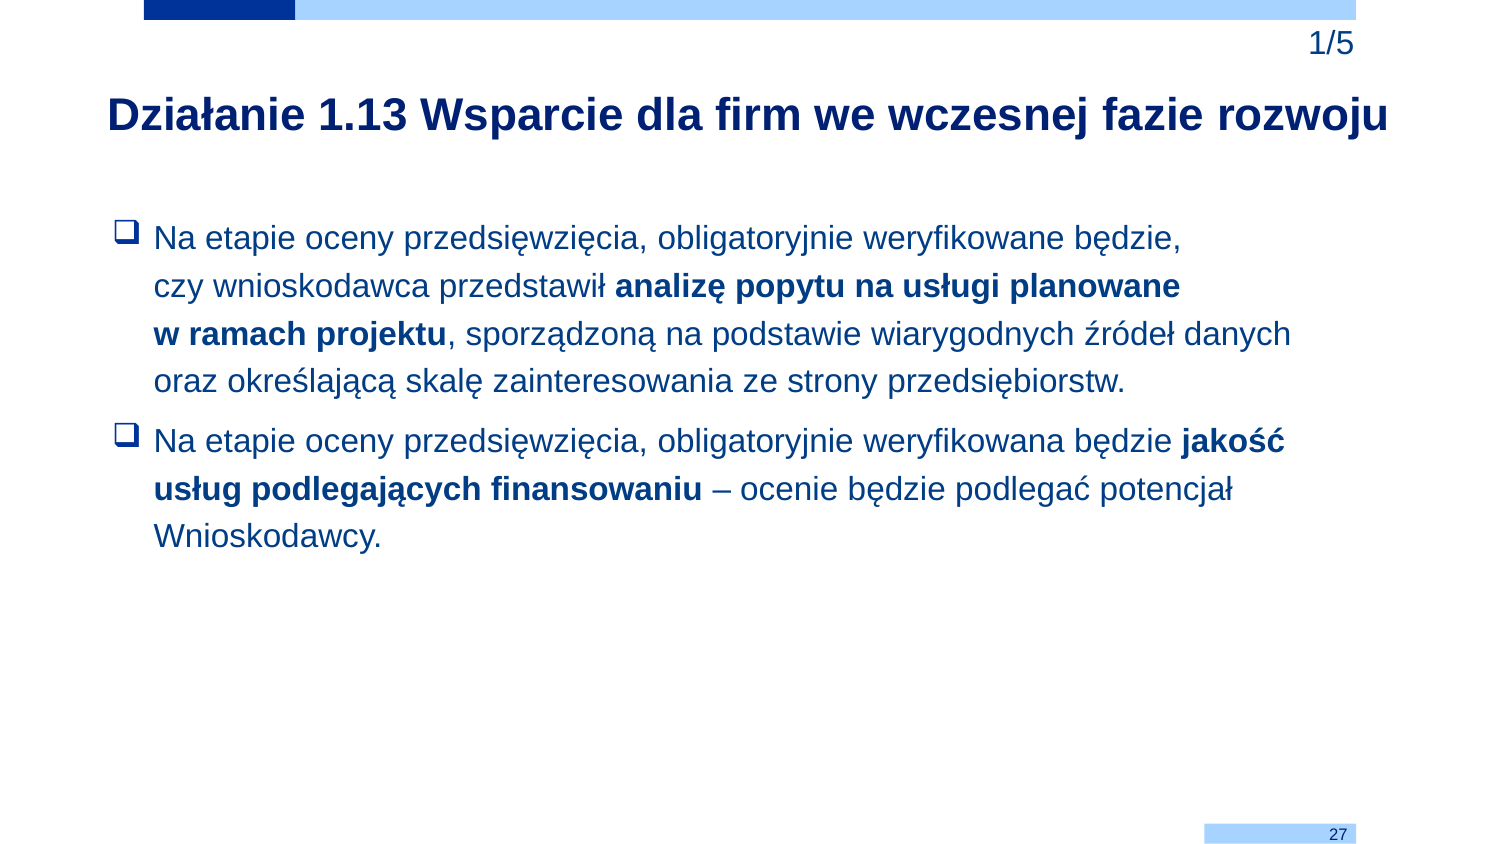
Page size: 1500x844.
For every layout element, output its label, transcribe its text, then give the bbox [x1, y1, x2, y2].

list Na etapie oceny przedsięwzięcia, obligatoryjnie weryfikowane będzie, czy wnioskodawca przedstawił analizę popytu na usługi planowane w ramach projektu, sporządzoną na podstawie wiarygodnych źródeł danych oraz określającą skalę zainteresowania ze strony przedsiębiorstw. Na etapie oceny przedsięwzięcia, obligatoryjnie weryfikowana będzie jakość usług podlegających finansowaniu – ocenie będzie podlegać potencjał Wnioskodawcy. [112, 209, 1365, 634]
text_box 1/5 [1293, 14, 1417, 69]
text_box 27 [1196, 823, 1348, 844]
title Działanie 1.13 Wsparcie dla firm we wczesnej fazie rozwoju [107, 88, 1446, 210]
